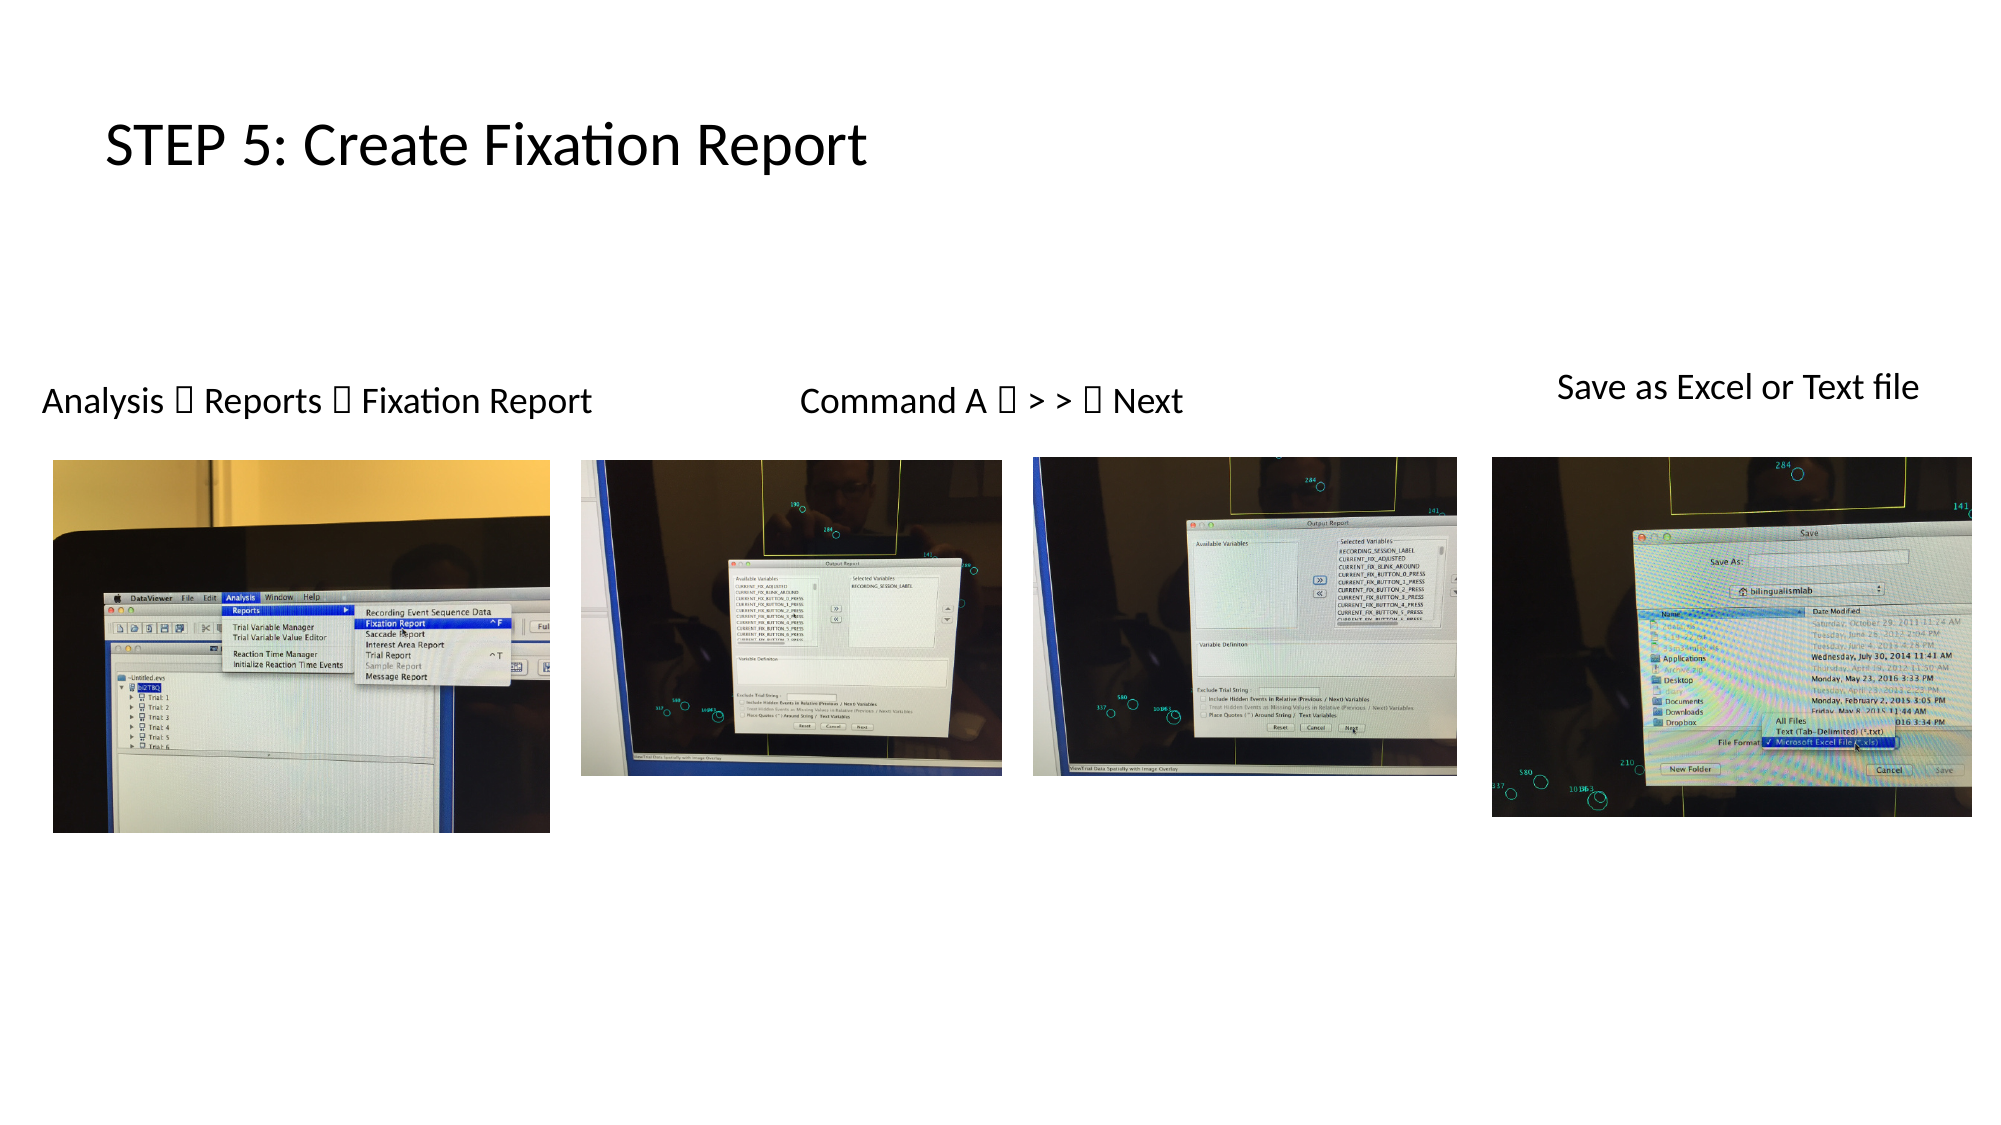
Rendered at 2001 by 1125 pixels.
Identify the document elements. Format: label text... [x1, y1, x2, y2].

picture [53, 460, 551, 833]
text_box Command A  > >  Next [785, 323, 1786, 429]
text_box Save as Excel or Text file [1542, 355, 1936, 415]
picture [1033, 457, 1457, 776]
picture [581, 460, 1002, 776]
text_box STEP 5: Create Fixation Report [90, 95, 2000, 336]
text_box Analysis  Reports  Fixation Report [27, 369, 609, 429]
picture [1492, 457, 1972, 817]
